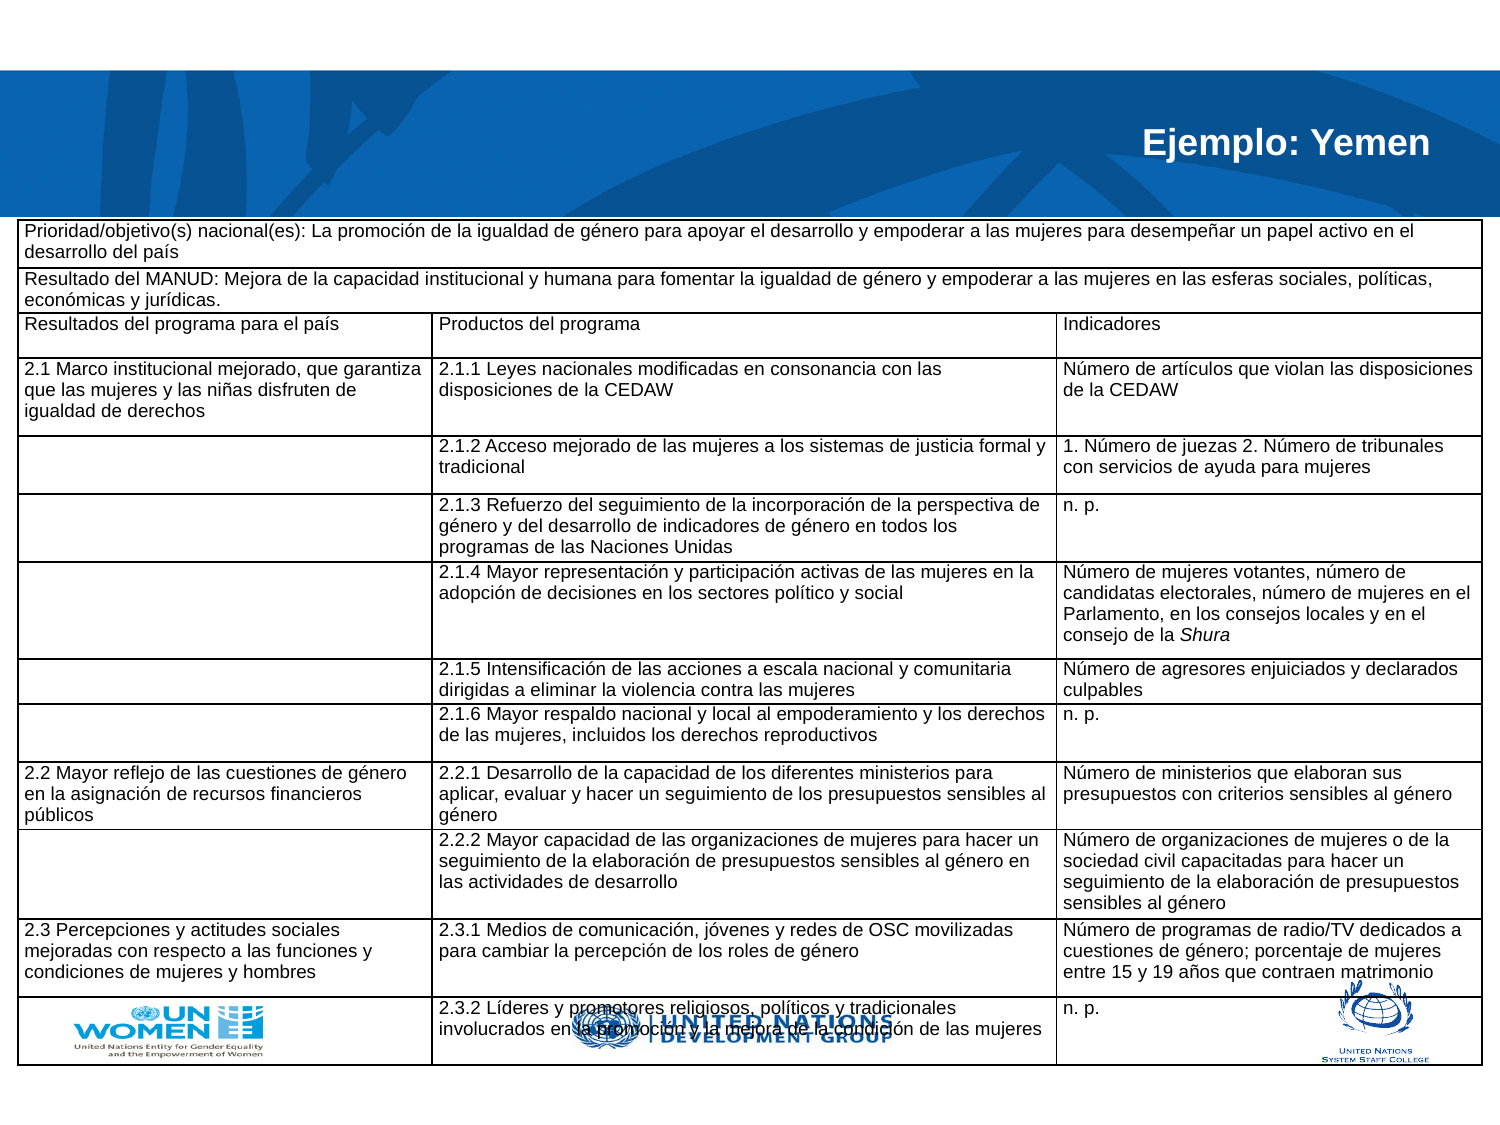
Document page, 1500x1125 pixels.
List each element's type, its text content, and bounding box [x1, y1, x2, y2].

table_cell 2.1.3 Refuerzo del seguimiento de la incorporación de la perspectiva de género y del desarrollo de indicadores de género en todos los programas de las Naciones Unidas [433, 495, 1056, 561]
table_cell 2.1.2 Acceso mejorado de las mujeres a los sistemas de justicia formal y tradicional [433, 437, 1056, 493]
table_cell 1. Número de juezas 2. Número de tribunales con servicios de ayuda para mujeres [1057, 437, 1481, 493]
table_cell 2.1.1 Leyes nacionales modificadas en consonancia con las disposiciones de la CEDAW [433, 359, 1056, 435]
table_cell Número de organizaciones de mujeres o de la sociedad civil capacitadas para hacer un seguimiento de la elaboración de presupuestos sensibles al género [1057, 830, 1481, 918]
table_cell [19, 705, 431, 761]
table_cell 2.2.1 Desarrollo de la capacidad de los diferentes ministerios para aplicar, evaluar y hacer un seguimiento de los presupuestos sensibles al género [433, 763, 1056, 829]
table_cell 2.1 Marco institucional mejorado, que garantiza que las mujeres y las niñas disfruten de igualdad de derechos [19, 359, 431, 435]
table_cell [19, 495, 431, 561]
table_cell Productos del programa [433, 314, 1056, 357]
table_cell [19, 660, 431, 703]
table_cell Indicadores [1057, 314, 1481, 357]
table_cell Resultados del programa para el país [19, 314, 431, 357]
table_cell n. p. [1057, 998, 1481, 1064]
table_cell 2.1.4 Mayor representación y participación activas de las mujeres en la adopción de decisiones en los sectores político y social [433, 563, 1056, 658]
table_cell 2.3 Percepciones y actitudes sociales mejoradas con respecto a las funciones y condiciones de mujeres y hombres [19, 920, 431, 996]
table_cell [19, 563, 431, 658]
table_cell n. p. [1057, 705, 1481, 761]
table_cell 2.3.2 Líderes y promotores religiosos, políticos y tradicionales involucrados en la promoción y la mejora de la condición de las mujeres [433, 998, 1056, 1064]
table_cell 2.3.1 Medios de comunicación, jóvenes y redes de OSC movilizadas para cambiar la percepción de los roles de género [433, 920, 1056, 996]
table_header Prioridad/objetivo(s) nacional(es): La promoción de la igualdad de género para apoyar el desarrollo y empoderar a las mujeres para desempeñar un papel activo en el desarrollo del país [19, 221, 1481, 267]
title Ejemplo: Yemen [170, 89, 1447, 191]
table_cell Número de artículos que violan las disposiciones de la CEDAW [1057, 359, 1481, 435]
table_cell Resultado del MANUD: Mejora de la capacidad institucional y humana para fomentar la igualdad de género y empoderar a las mujeres en las esferas sociales, políticas, económicas y jurídicas. [19, 269, 1481, 312]
table_cell 2.2.2 Mayor capacidad de las organizaciones de mujeres para hacer un seguimiento de la elaboración de presupuestos sensibles al género en las actividades de desarrollo [433, 830, 1056, 918]
table_cell Número de agresores enjuiciados y declarados culpables [1057, 660, 1481, 703]
picture [0, 70, 1500, 217]
table_cell Número de ministerios que elaboran sus presupuestos con criterios sensibles al género [1057, 763, 1481, 829]
table_cell 2.2 Mayor reflejo de las cuestiones de género en la asignación de recursos financieros públicos [19, 763, 431, 829]
table_cell [19, 998, 431, 1064]
table_cell [19, 437, 431, 493]
table_cell Número de mujeres votantes, número de candidatas electorales, número de mujeres en el Parlamento, en los consejos locales y en el consejo de la Shura [1057, 563, 1481, 658]
table_cell [19, 830, 431, 918]
table_cell Número de programas de radio/TV dedicados a cuestiones de género; porcentaje de mujeres entre 15 y 19 años que contraen matrimonio [1057, 920, 1481, 996]
table_cell 2.1.6 Mayor respaldo nacional y local al empoderamiento y los derechos de las mujeres, incluidos los derechos reproductivos [433, 705, 1056, 761]
table_cell n. p. [1057, 495, 1481, 561]
table_cell 2.1.5 Intensificación de las acciones a escala nacional y comunitaria dirigidas a eliminar la violencia contra las mujeres [433, 660, 1056, 703]
